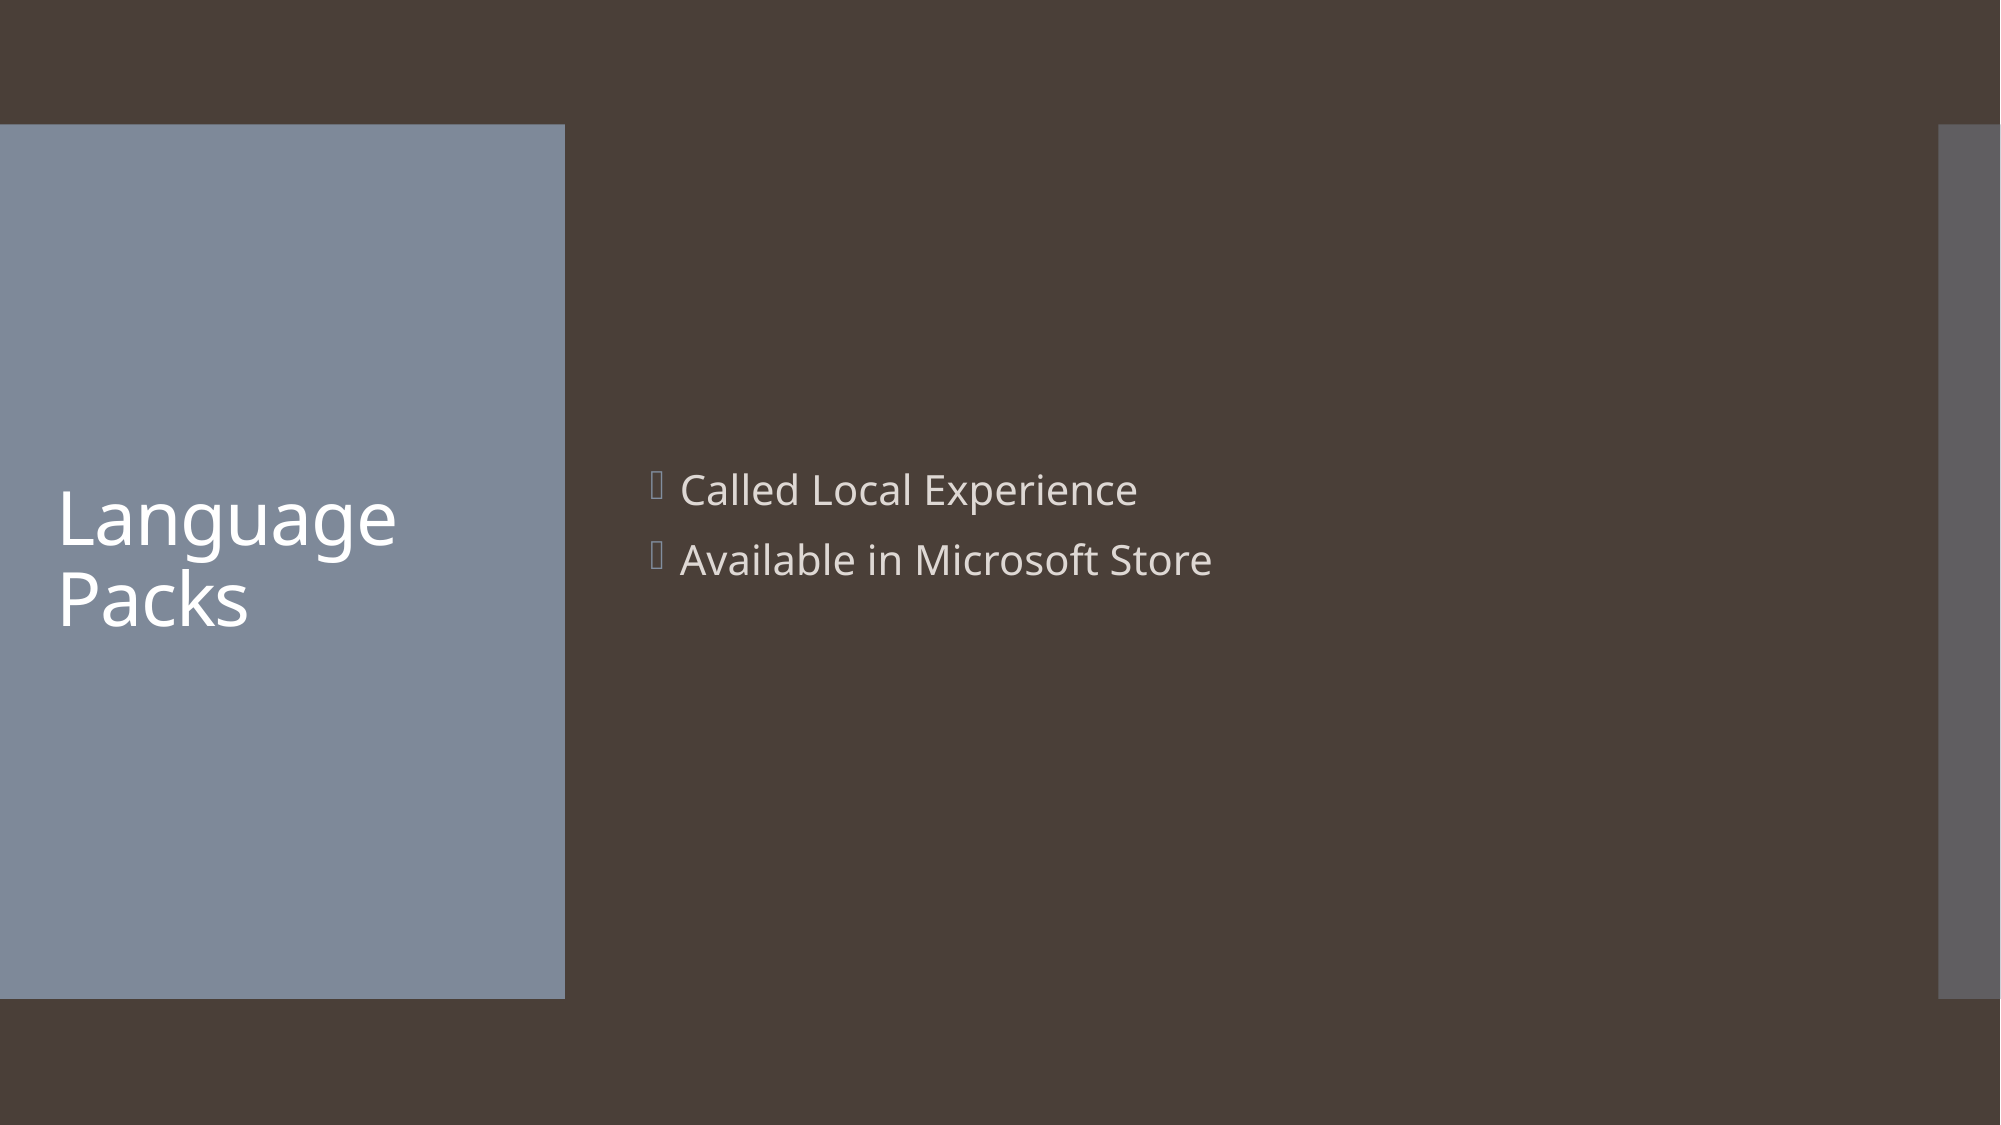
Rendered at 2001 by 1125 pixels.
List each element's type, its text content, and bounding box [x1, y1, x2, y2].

list Called Local Experience Available in Microsoft Store [634, 141, 1835, 982]
title Language Packs [41, 184, 525, 940]
